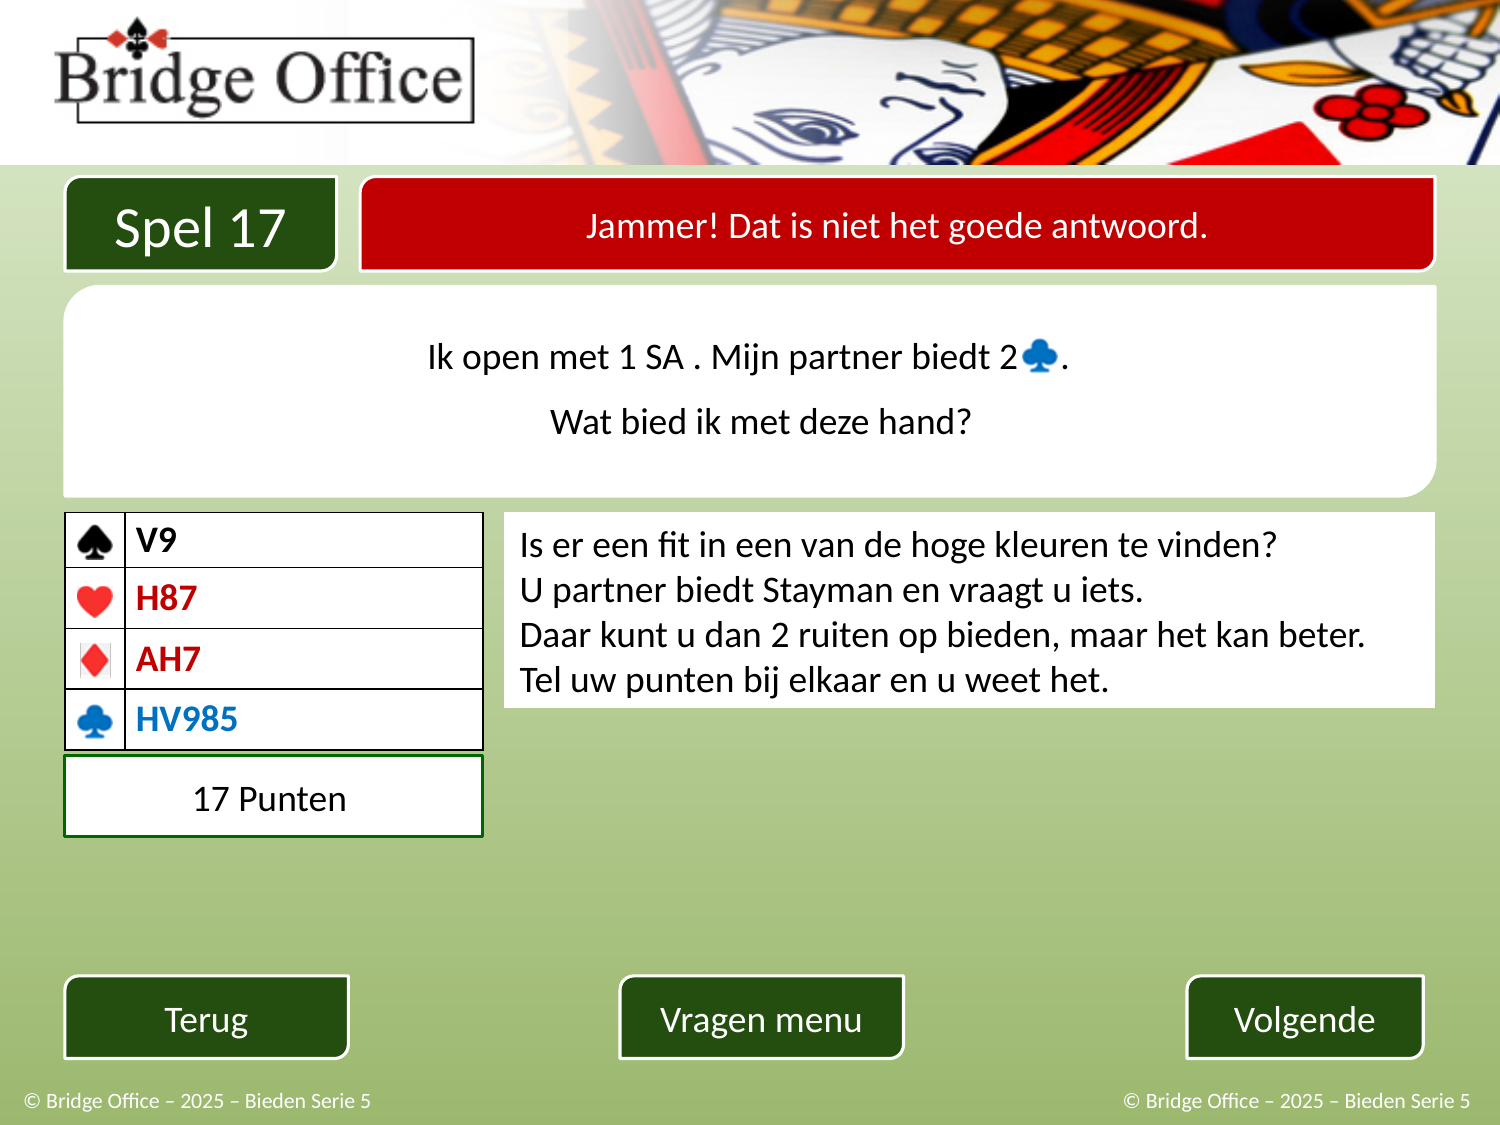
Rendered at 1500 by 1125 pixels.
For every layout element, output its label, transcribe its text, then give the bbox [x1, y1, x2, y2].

text_box Wat bied ik met deze hand? [528, 389, 995, 450]
text_box Vragen menu [618, 974, 906, 1061]
text_box Jammer! Dat is niet het goede antwoord. [358, 179, 1437, 273]
picture [0, 0, 1500, 166]
picture [77, 524, 114, 561]
text_box © Bridge Office – 2025 – Bieden Serie 5 [1107, 1079, 1500, 1121]
text_box Ik open met 1 SA . Mijn partner biedt 2 . [394, 324, 1104, 385]
text_box Volgende [1185, 974, 1425, 1061]
picture [77, 643, 114, 679]
text_box © Bridge Office – 2025 – Bieden Serie 5 [8, 1079, 393, 1121]
picture [77, 703, 114, 740]
text_box 17 Punten [63, 754, 484, 838]
table_cell [66, 690, 124, 749]
text_box [63, 284, 1437, 498]
text_box Spel 17 [63, 179, 339, 273]
table_cell H87 [126, 568, 482, 628]
text_box Terug [63, 974, 350, 1061]
table_cell HV985 [126, 690, 482, 749]
table_header [66, 513, 124, 567]
table_header V9 [126, 513, 482, 567]
table_cell AH7 [126, 629, 482, 688]
table_cell [66, 568, 124, 628]
picture [77, 585, 114, 618]
table_cell [66, 629, 124, 688]
text_box Is er een fit in een van de hoge kleuren te vinden? U partner biedt Stayman en vraagt u iets. Daar kunt u dan 2 ruiten op bieden, maar het kan beter. Tel uw punten bij elkaar en u weet het. [504, 512, 1435, 708]
picture [1022, 338, 1059, 374]
